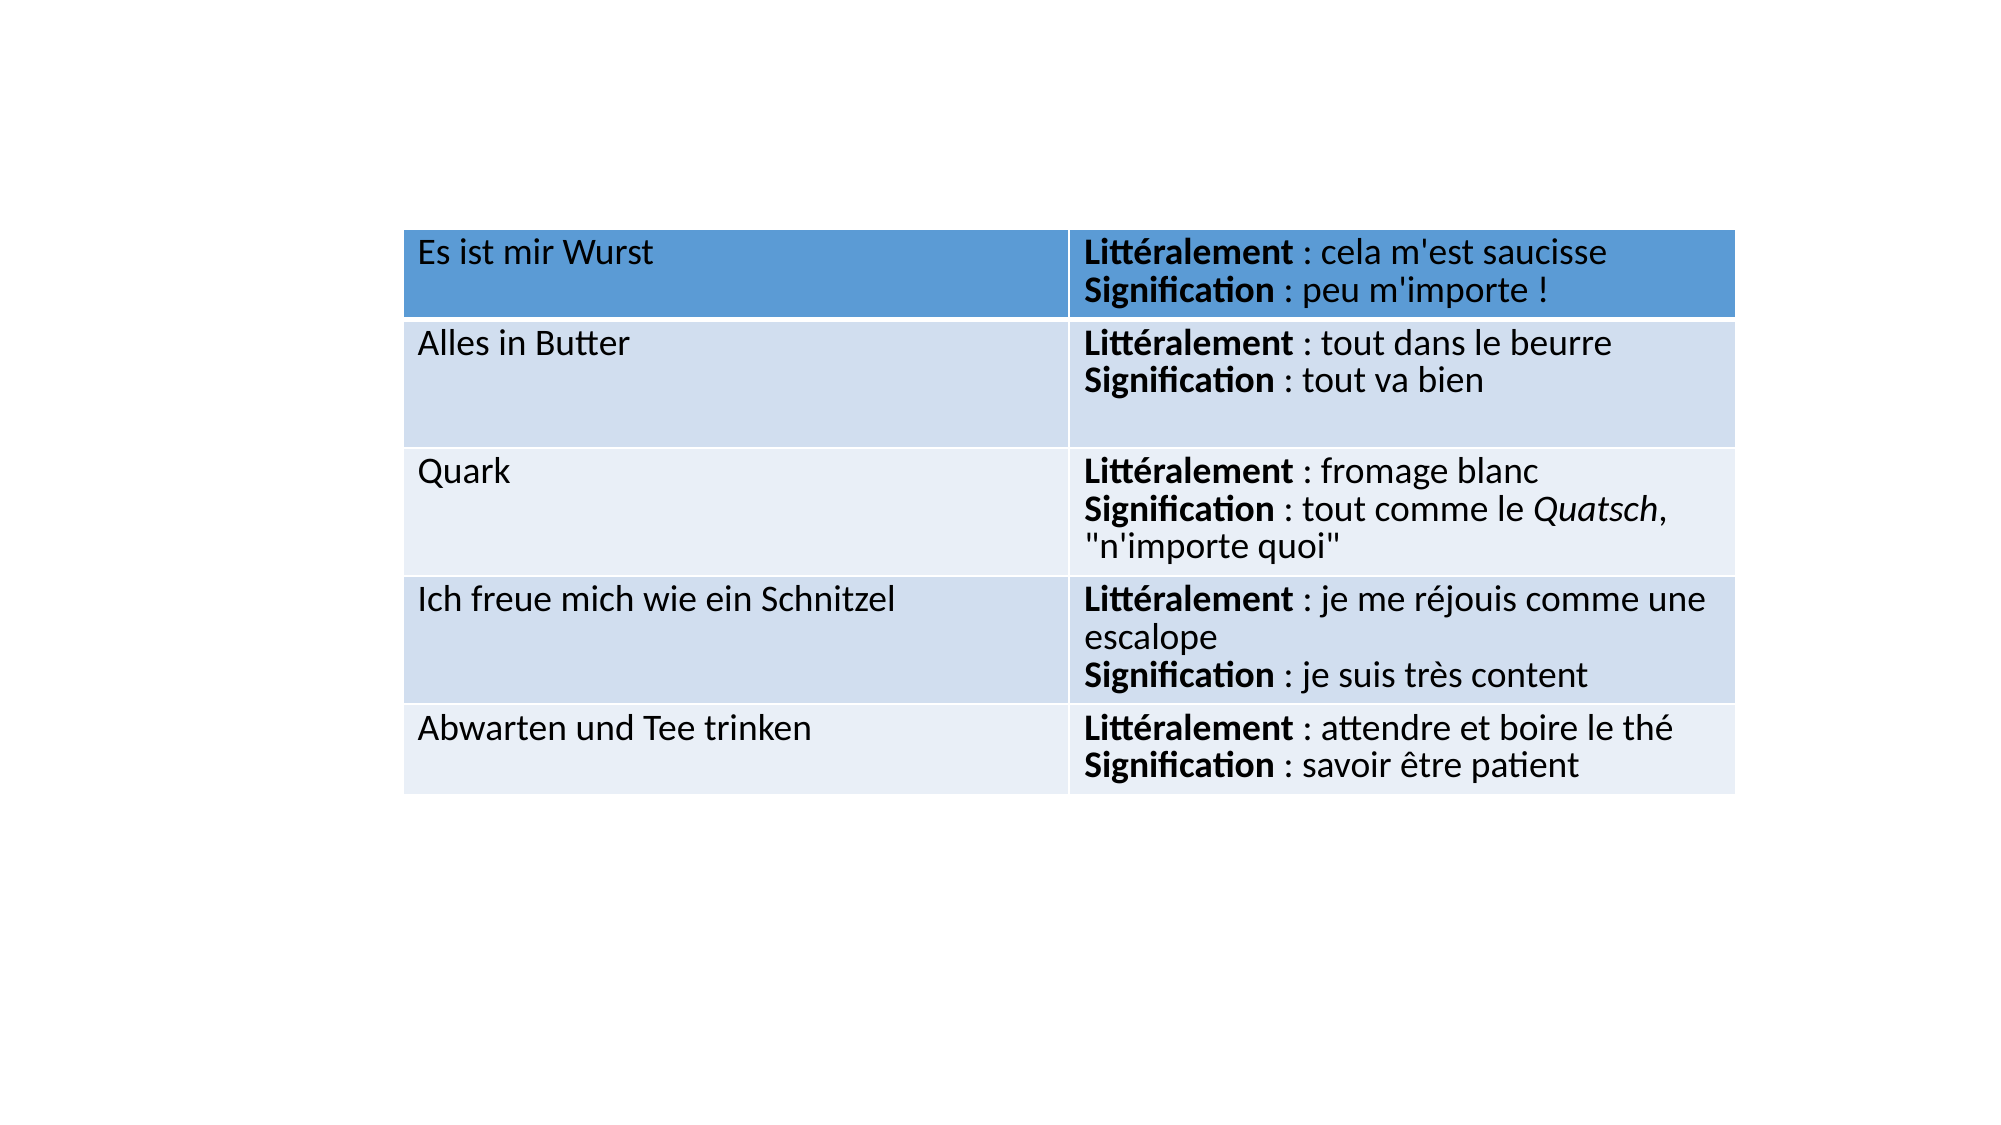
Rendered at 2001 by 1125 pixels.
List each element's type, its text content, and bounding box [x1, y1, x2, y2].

table_cell Littéralement : tout dans le beurre Signification : tout va bien [1070, 322, 1735, 447]
table_cell Alles in Butter [404, 322, 1068, 447]
table_cell Ich freue mich wie ein Schnitzel [404, 577, 1068, 703]
table_cell Littéralement : attendre et boire le thé Signification : savoir être patient [1070, 705, 1735, 794]
table_cell Littéralement : fromage blanc Signification : tout comme le Quatsch, "n'importe quoi" [1070, 449, 1735, 575]
table_header Es ist mir Wurst [404, 230, 1068, 317]
table_cell Quark [404, 449, 1068, 575]
table_cell Abwarten und Tee trinken [404, 705, 1068, 794]
table_cell Littéralement : je me réjouis comme une escalope Signification : je suis très content [1070, 577, 1735, 703]
table_header Littéralement : cela m'est saucisse Signification : peu m'importe ! [1070, 230, 1735, 317]
